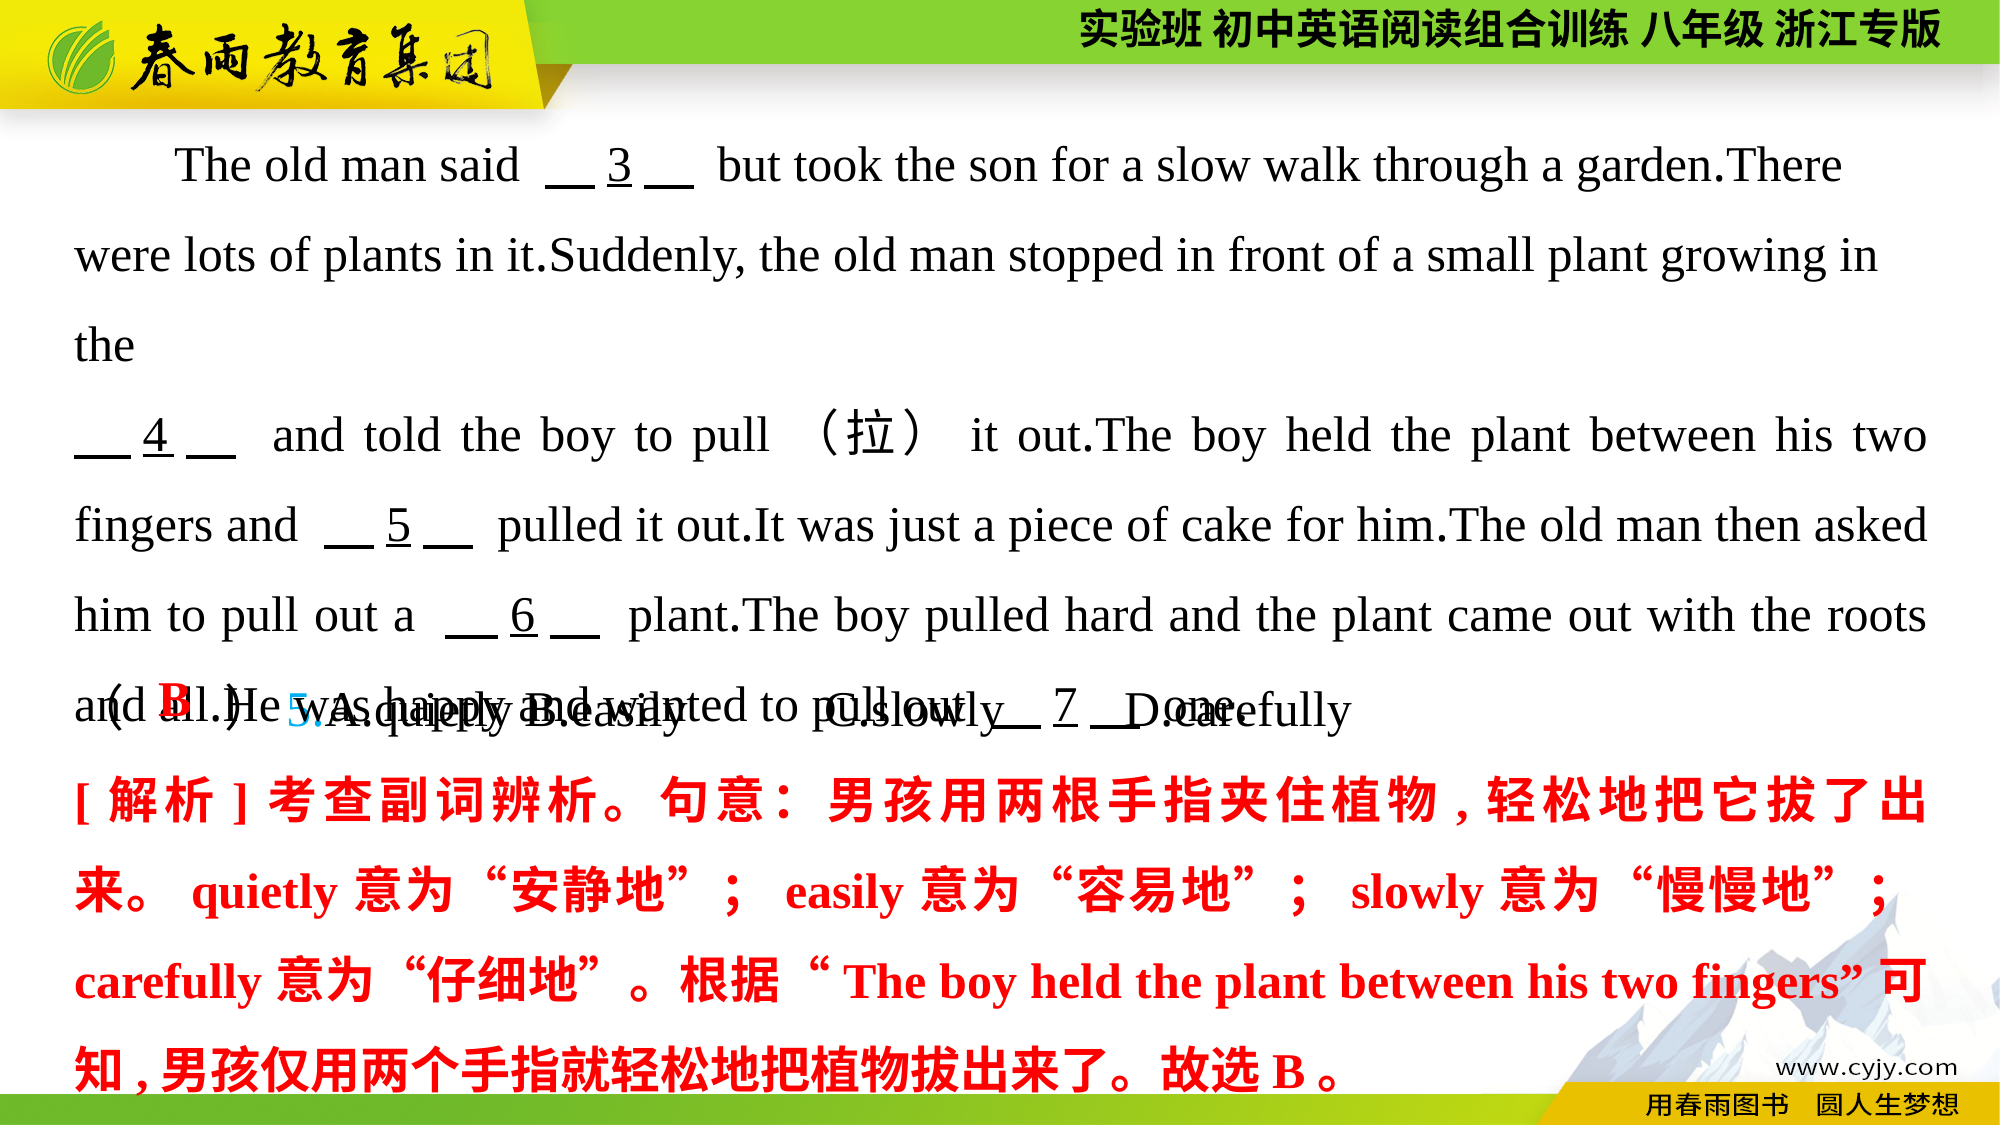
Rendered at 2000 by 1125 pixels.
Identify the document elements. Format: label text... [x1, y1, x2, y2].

list The old man said 3 but took the son for a slow walk through a garden.There were lots of plants in it.Suddenly, the old man stopped in front of a small plant growing in the 4 and told the boy to pull（拉）it out.The boy held the plant between his two fingers and 5 pulled it out.It was just a piece of cake for him.The old man then asked him to pull out a 6 plant.The boy pulled hard and the plant came out with the roots and all.He was happy and wanted to pull out 7 one. [59, 93, 1944, 643]
text_box （ ）5.A.quietly B.easily C.slowly D.carefully [59, 643, 1944, 744]
picture [0, 0, 2000, 1125]
text_box [解析]考查副词辨析。句意：男孩用两根手指夹住植物,轻松地把它拔了出来。quietly意为“安静地”；easily意为“容易地”；slowly意为“慢慢地”；carefully意为“仔细地”。根据“The boy held the plant between his two fingers”可知,男孩仅用两个手指就轻松地把植物拔出来了。故选B。 [59, 744, 1944, 1106]
text_box B [143, 659, 207, 734]
